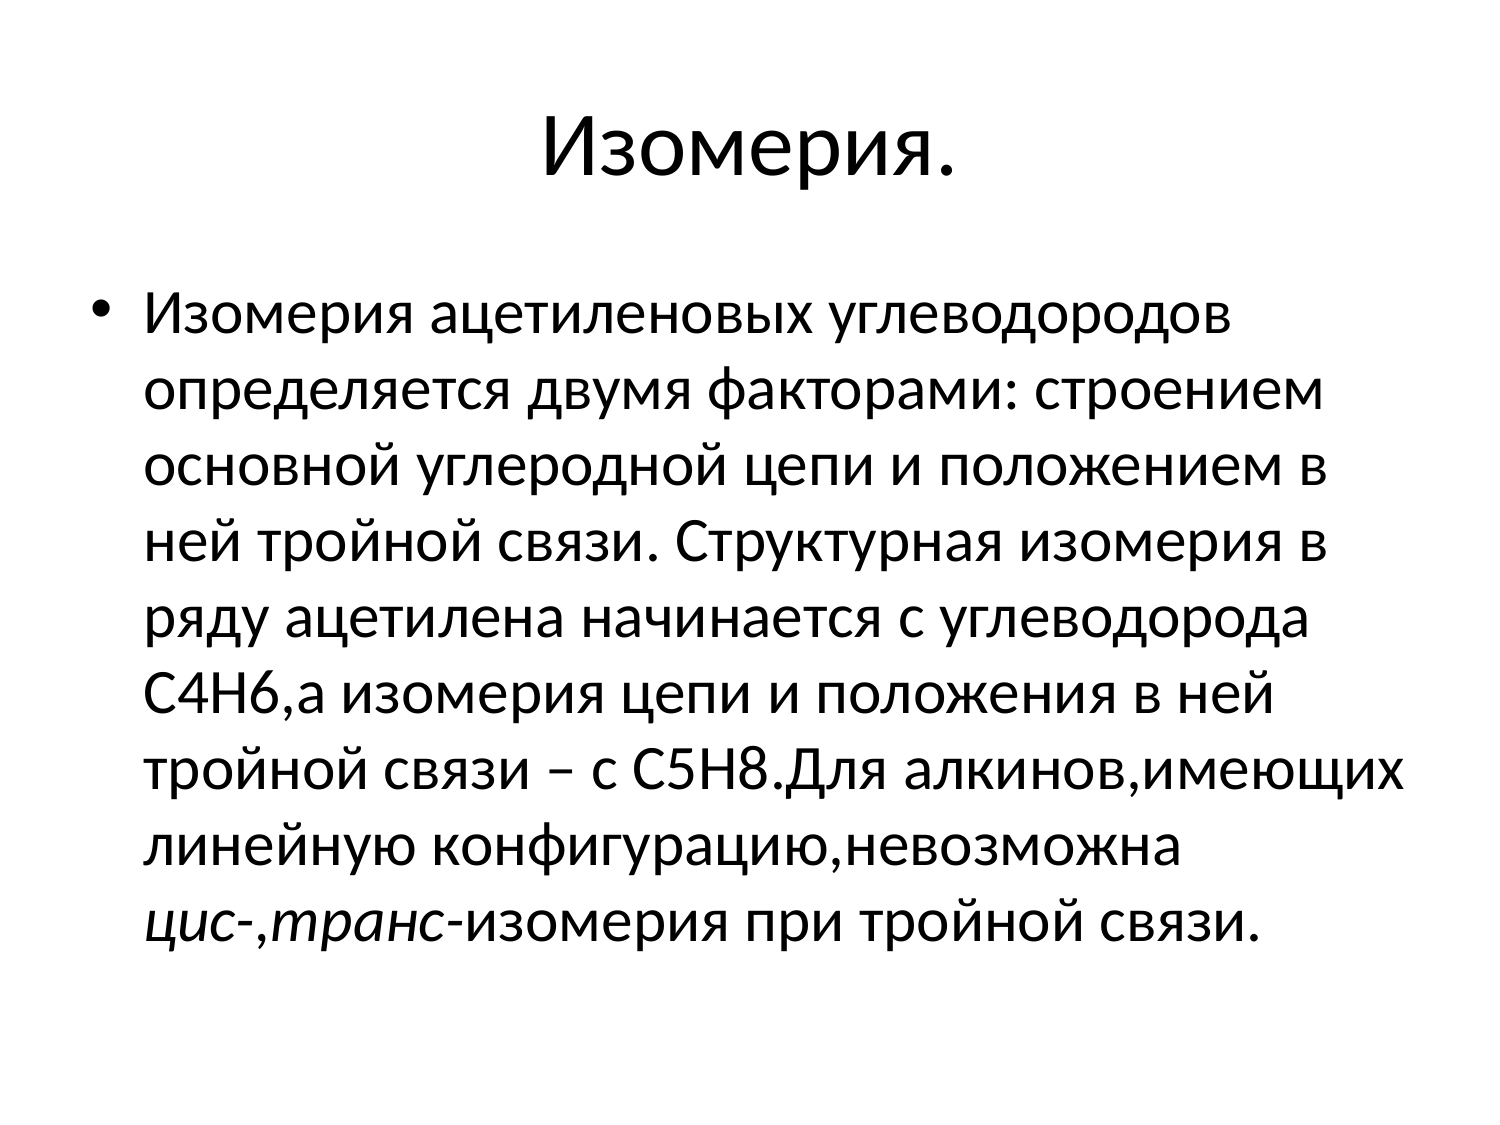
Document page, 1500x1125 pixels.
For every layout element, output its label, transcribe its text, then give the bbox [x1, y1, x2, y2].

title Изомерия. [75, 45, 1425, 233]
list Изомерия ацетиленовых углеводородов определяется двумя факторами: строением основной углеродной цепи и положением в ней тройной связи. Структурная изомерия в ряду ацетилена начинается с углеводорода C4H6,а изомерия цепи и положения в ней тройной связи – с С5H8.Для алкинов,имеющих линейную конфигурацию,невозможна цис-,транс-изомерия при тройной связи. [75, 262, 1425, 1005]
